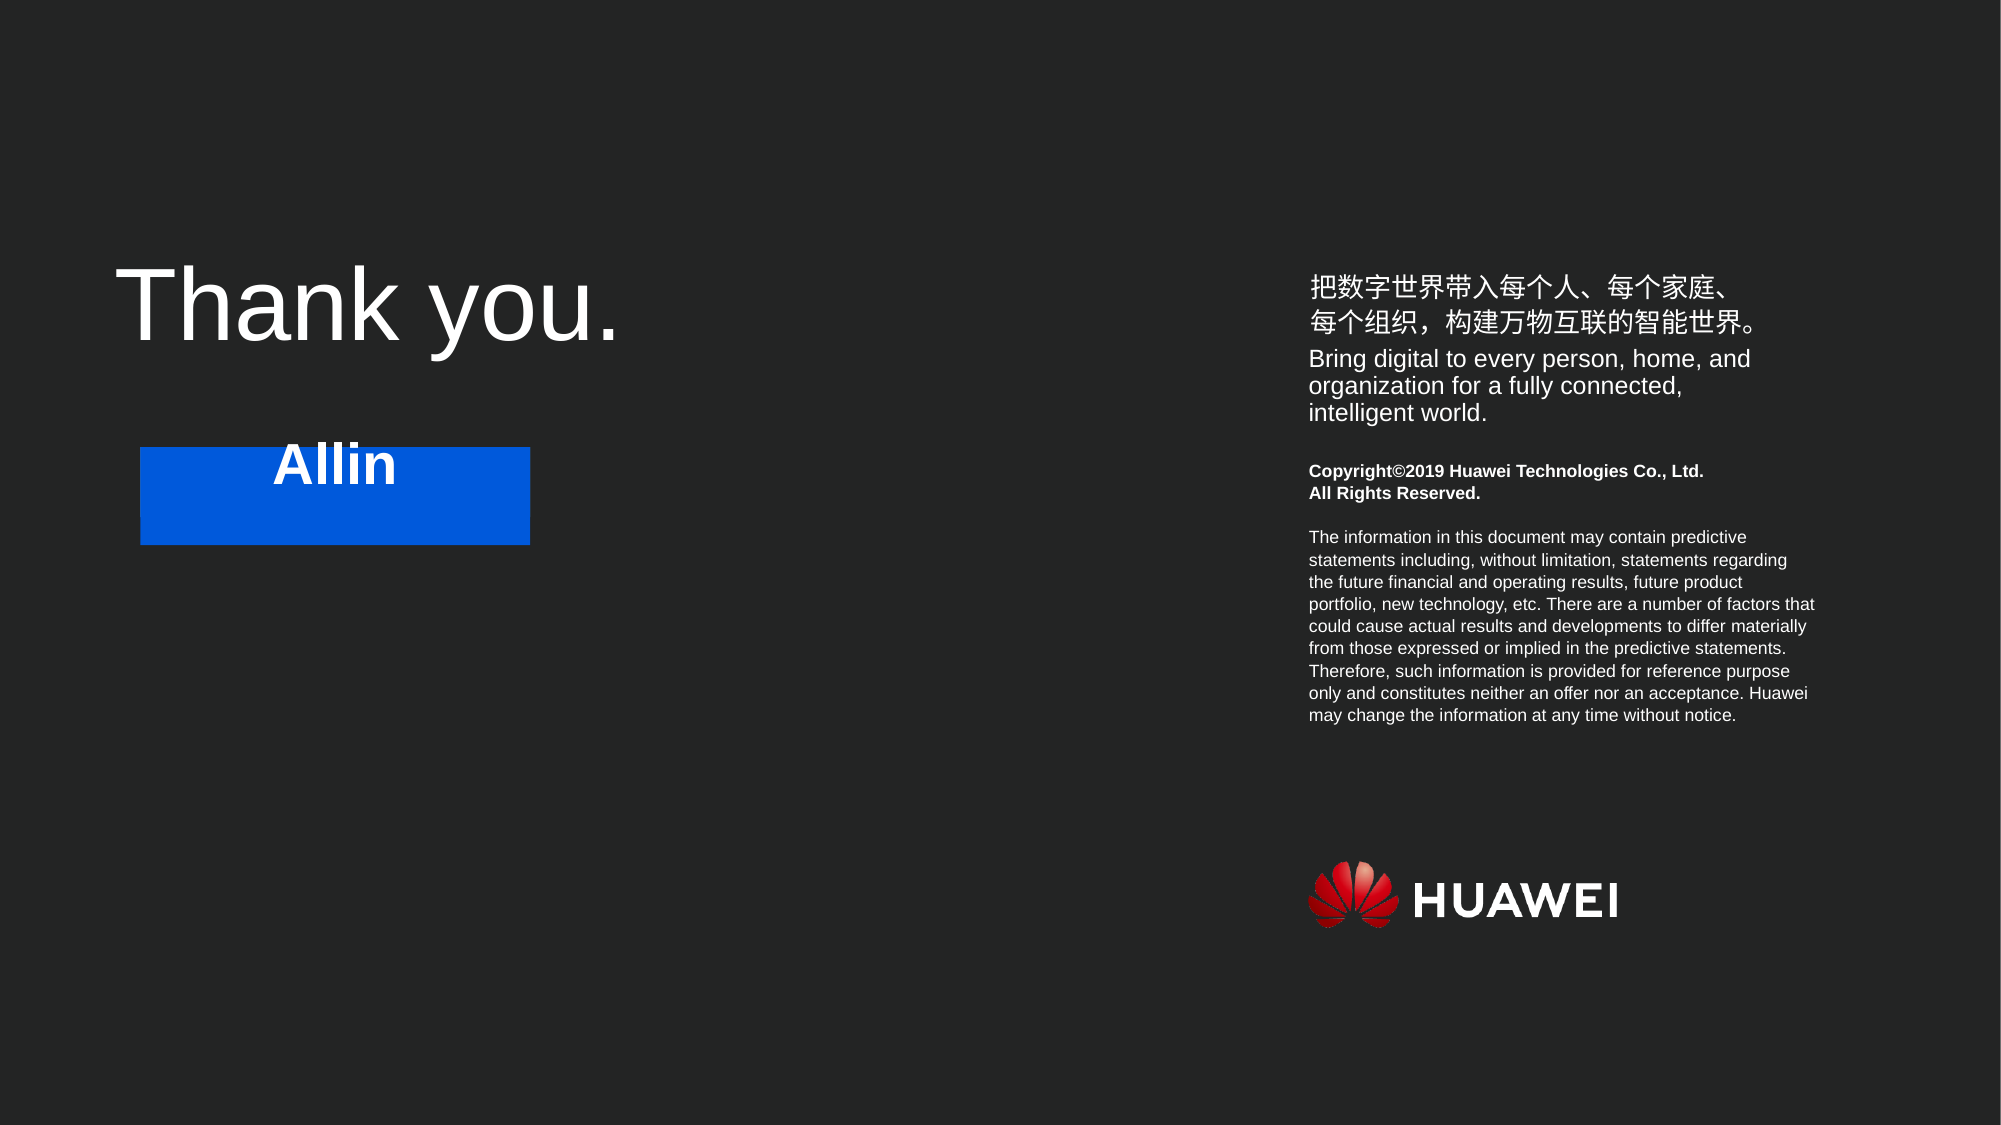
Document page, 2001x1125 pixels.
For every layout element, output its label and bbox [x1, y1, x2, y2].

text_box [140, 447, 531, 547]
picture [1308, 861, 1617, 928]
